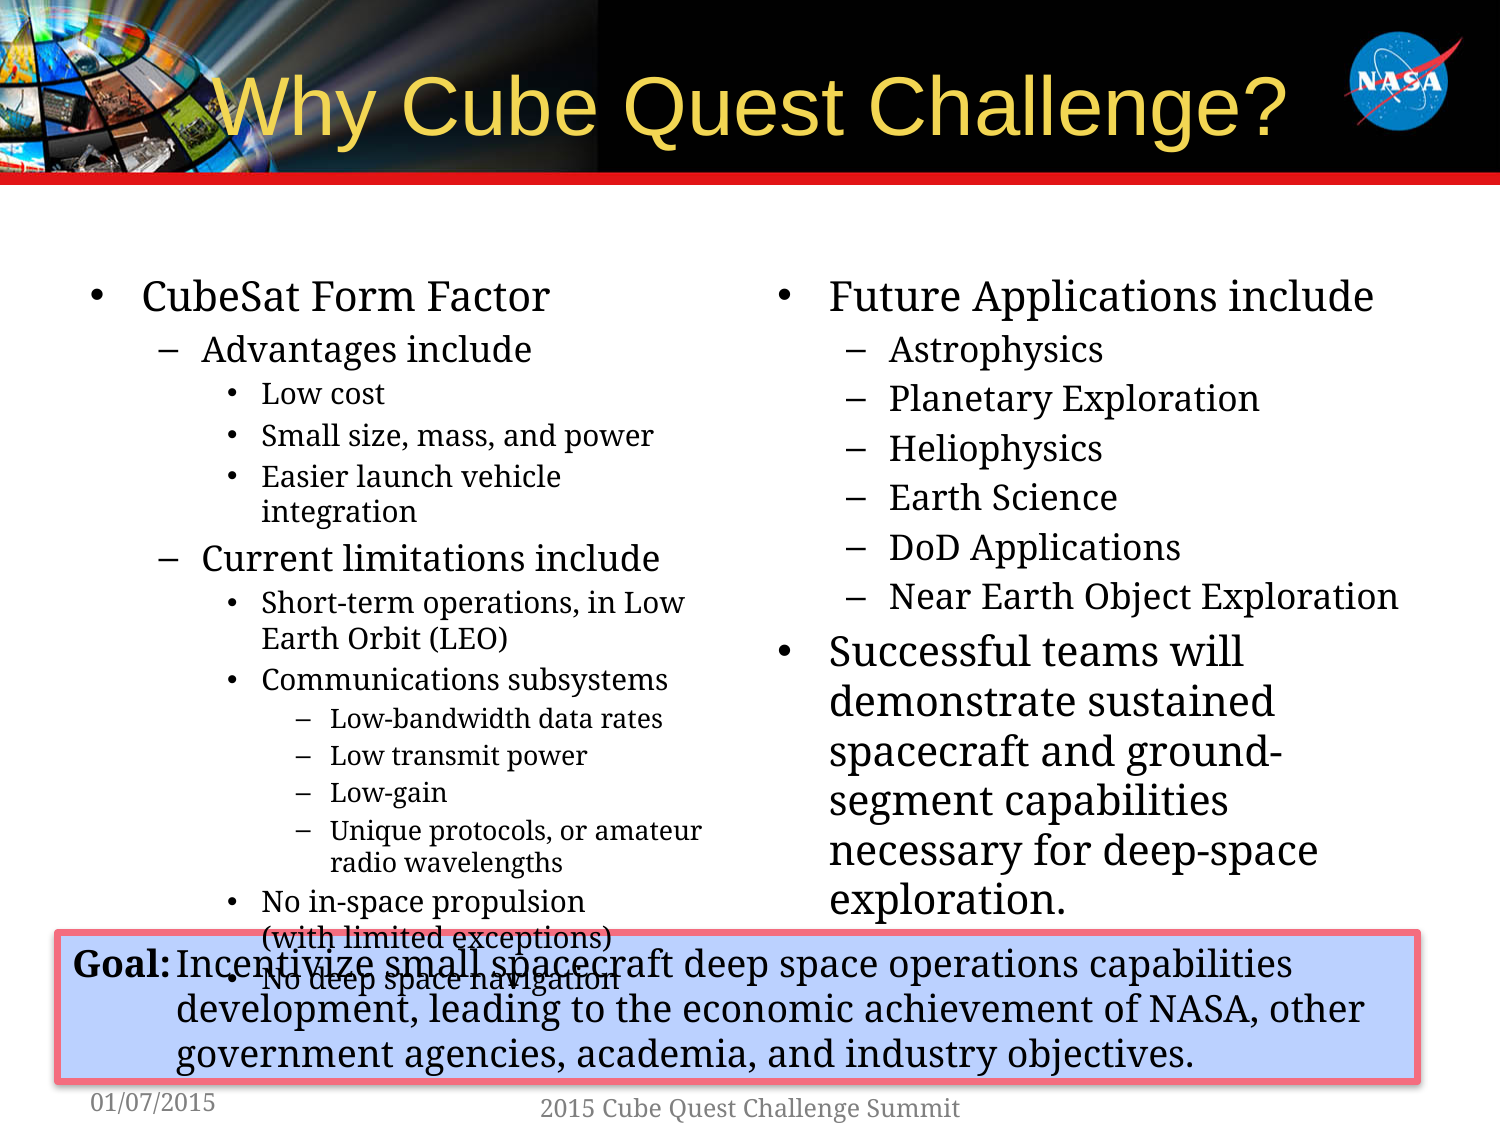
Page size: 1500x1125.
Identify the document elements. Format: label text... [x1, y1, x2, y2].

title Why Cube Quest Challenge? [75, 45, 1425, 167]
list CubeSat Form Factor Advantages include Low cost Small size, mass, and power Easier launch vehicle integration Current limitations include Short-term operations, in Low Earth Orbit (LEO) Communications subsystems Low-bandwidth data rates Low transmit power Low-gain Unique protocols, or amateur radio wavelengths No in-space propulsion (with limited exceptions) No deep space navigation [75, 262, 738, 1005]
footer 2015 Cube Quest Challenge Summit [525, 1084, 1000, 1125]
text_box Goal: Incentivize small spacecraft deep space operations capabilities development, leading to the economic achievement of NASA, other government agencies, academia, and industry objectives. [57, 932, 1418, 1082]
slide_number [75, 1079, 238, 1119]
list Future Applications include Astrophysics Planetary Exploration Heliophysics Earth Science DoD Applications Near Earth Object Exploration Successful teams will demonstrate sustained spacecraft and ground-segment capabilities necessary for deep-space exploration. [762, 262, 1425, 949]
picture [0, 0, 1500, 185]
